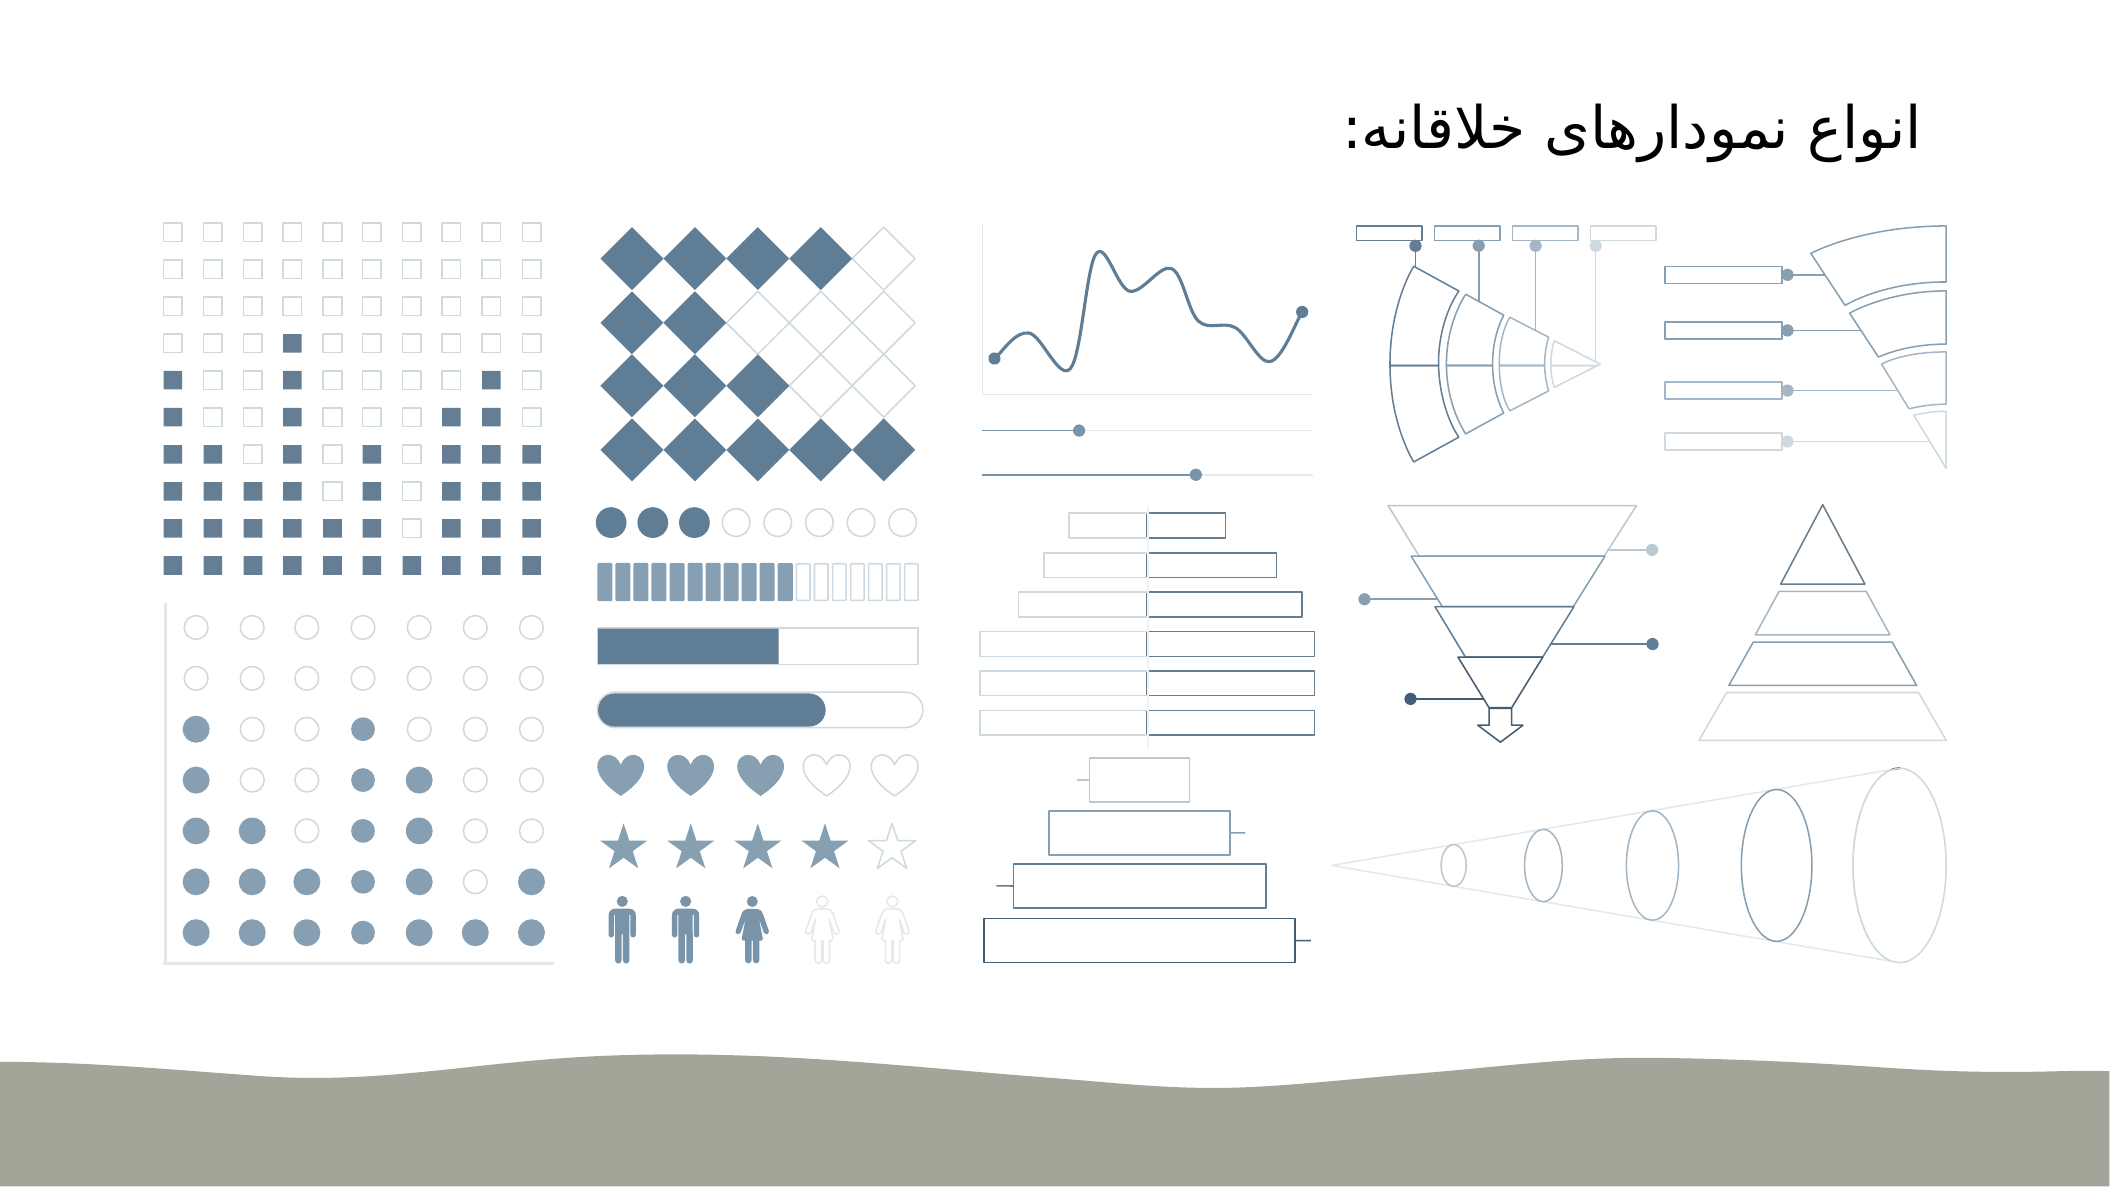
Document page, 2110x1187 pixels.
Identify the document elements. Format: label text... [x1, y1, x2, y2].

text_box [979, 505, 1315, 749]
text_box انواع نمودارهای خلاقانه: [164, 69, 1944, 181]
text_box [597, 627, 919, 665]
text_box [608, 895, 910, 964]
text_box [1356, 225, 1657, 462]
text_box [597, 754, 918, 796]
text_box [983, 757, 1311, 963]
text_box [982, 223, 1313, 395]
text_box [163, 222, 541, 575]
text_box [597, 692, 924, 728]
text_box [597, 508, 917, 537]
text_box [1331, 768, 1947, 963]
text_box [1364, 505, 1653, 743]
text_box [598, 563, 919, 601]
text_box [163, 603, 555, 964]
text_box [600, 227, 916, 482]
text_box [599, 823, 916, 869]
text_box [1664, 225, 1947, 469]
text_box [981, 430, 1313, 475]
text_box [1698, 504, 1947, 741]
